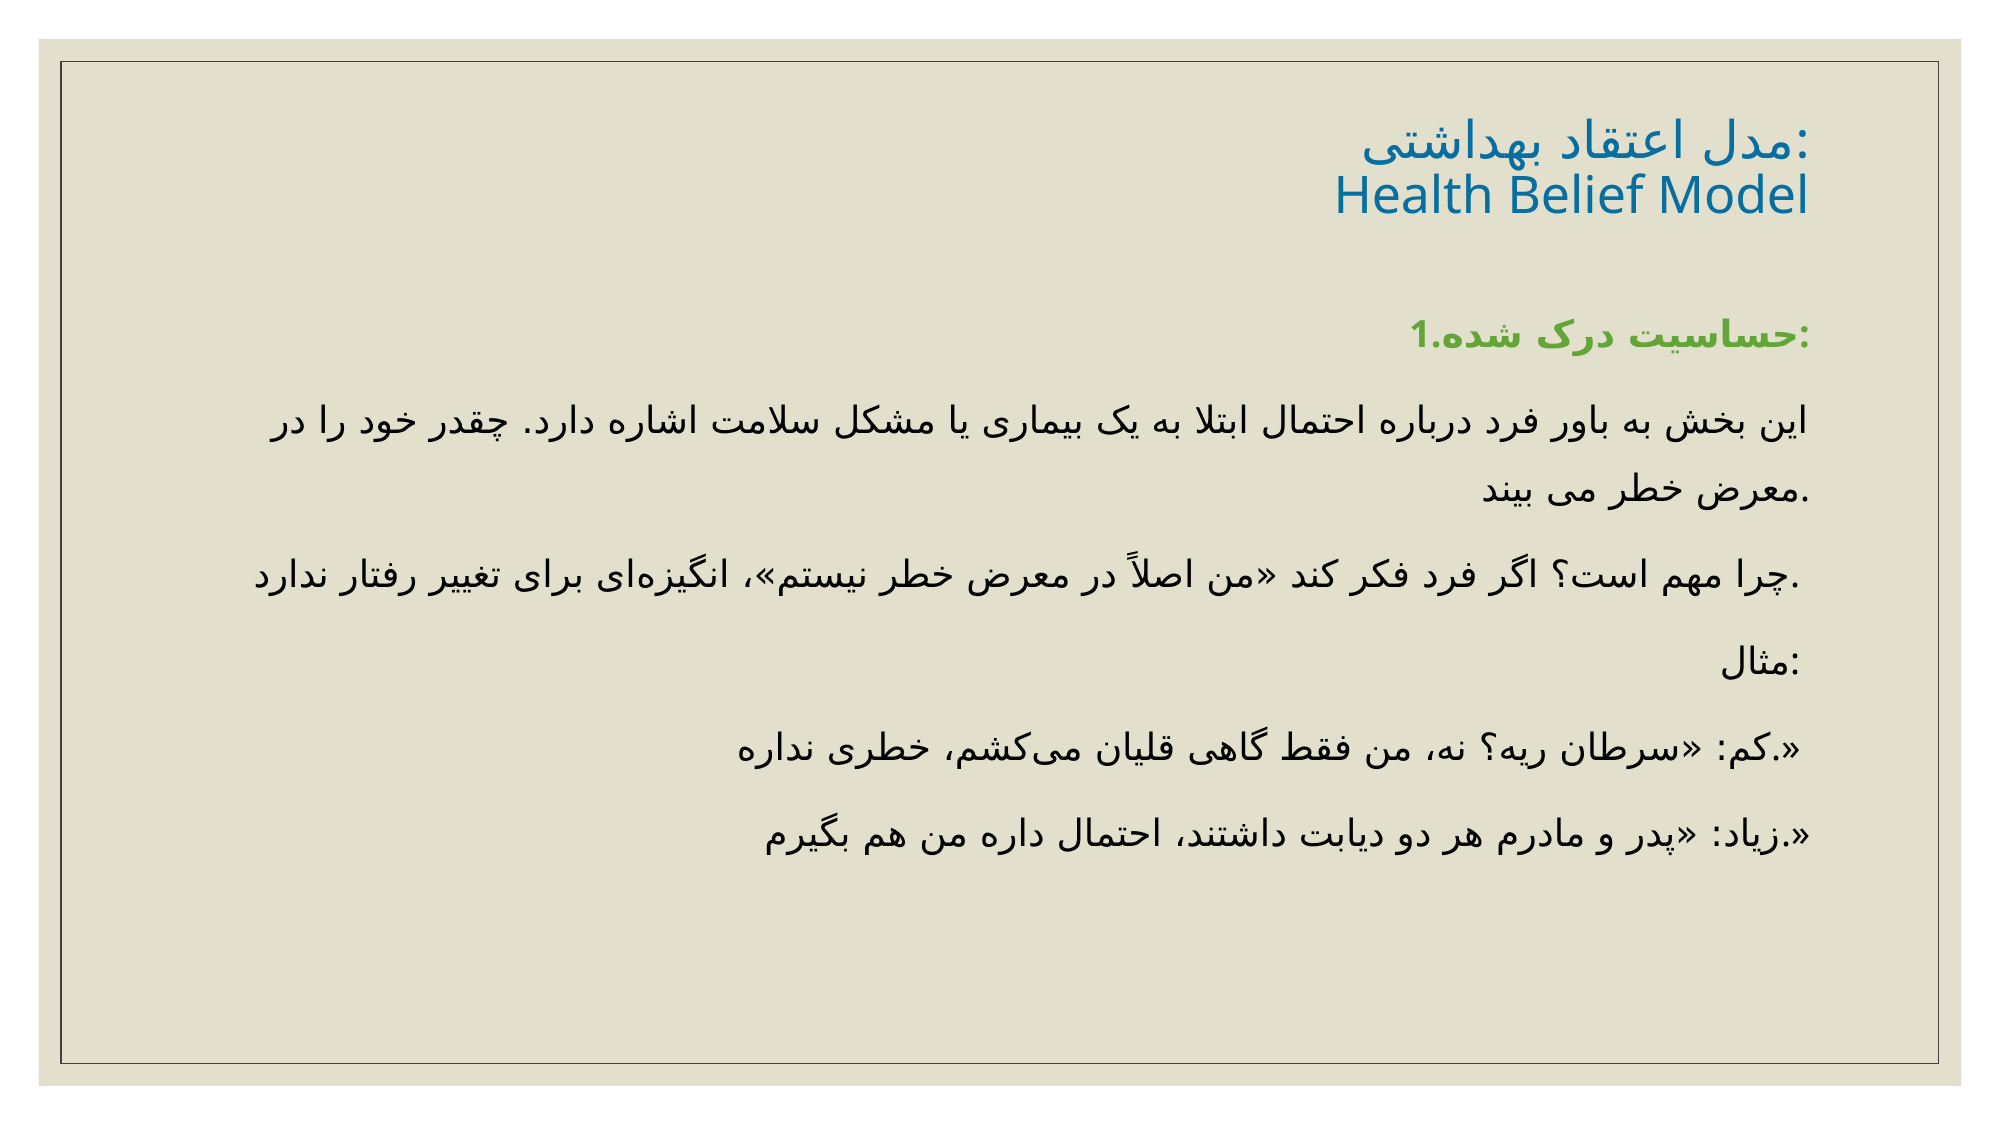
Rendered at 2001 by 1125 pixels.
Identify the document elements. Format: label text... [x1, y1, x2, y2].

list 1.حساسیت درک شده: این بخش به باور فرد درباره احتمال ابتلا به یک بیماری یا مشکل سلامت اشاره دارد. چقدر خود را در معرض خطر می بیند. چرا مهم است؟ اگر فرد فکر کند «من اصلاً در معرض خطر نیستم»، انگیزه‌ای برای تغییر رفتار ندارد. مثال: کم: «سرطان ریه؟ نه، من فقط گاهی قلیان می‌کشم، خطری نداره.» زیاد: «پدر و مادرم هر دو دیابت داشتند، احتمال داره من هم بگیرم.» [174, 280, 1825, 990]
title مدل اعتقاد بهداشتی: Health Belief Model [174, 105, 1825, 234]
